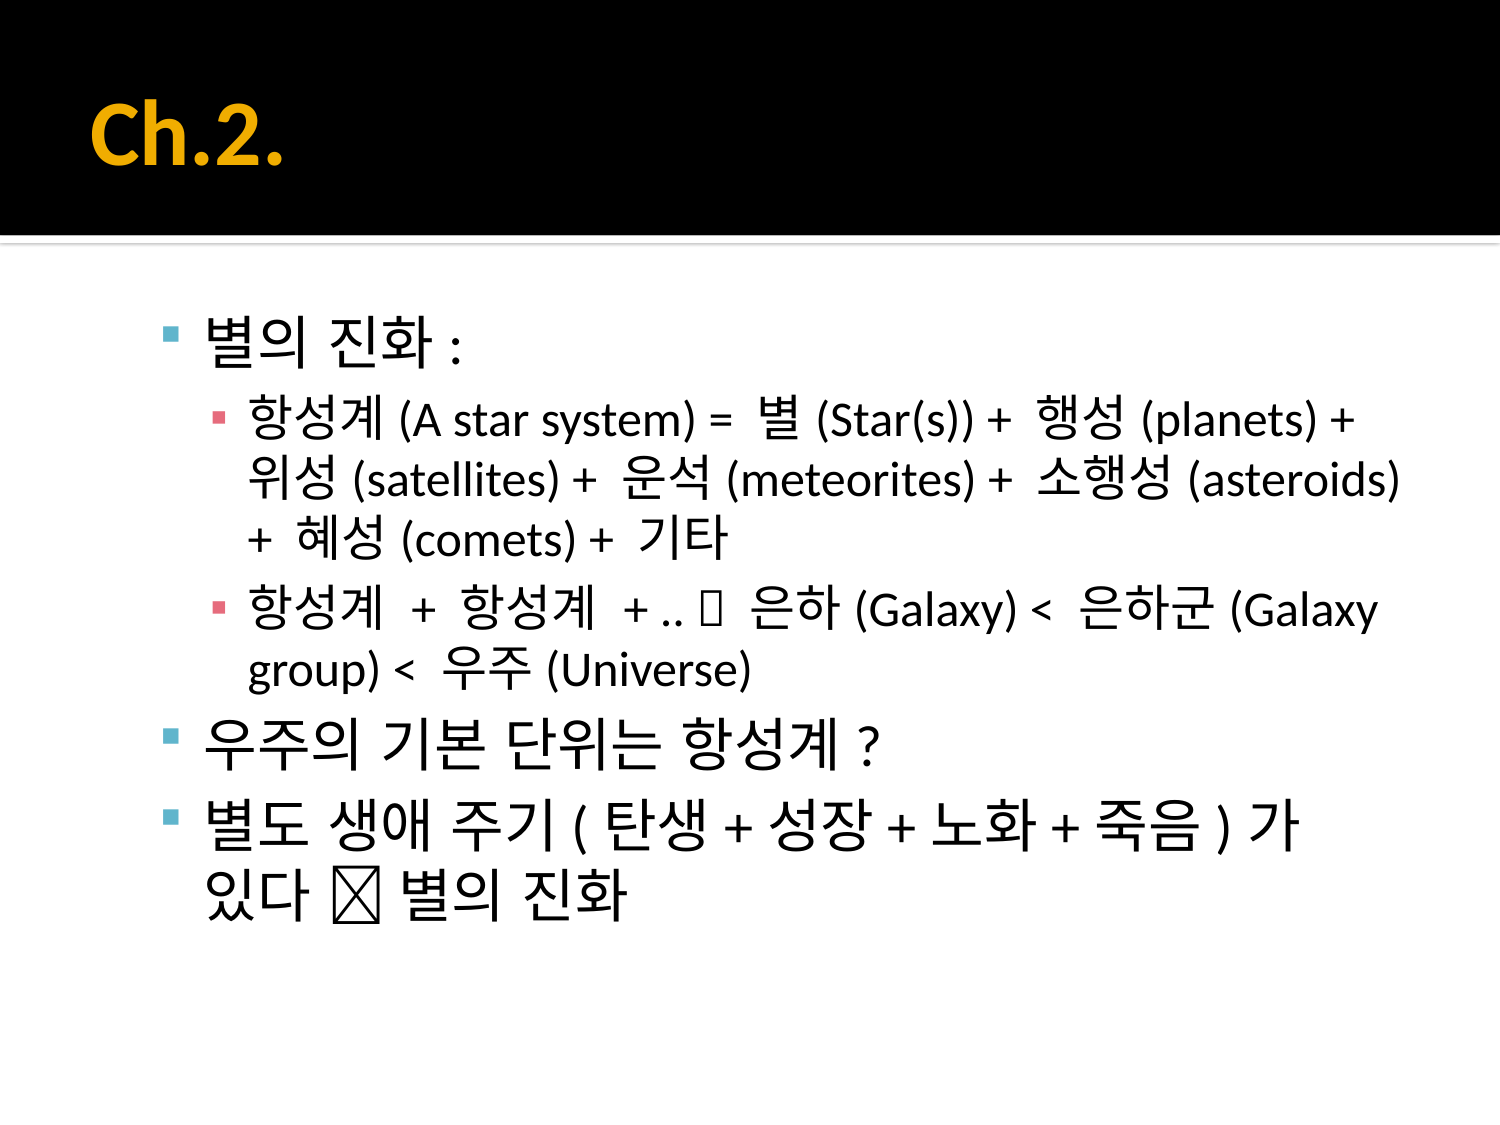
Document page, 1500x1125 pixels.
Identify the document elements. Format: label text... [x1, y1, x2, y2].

list 별의 진화: 항성계(A star system) = 별(Star(s)) + 행성(planets) + 위성(satellites) + 운석(meteorites) + 소행성(asteroids) + 혜성(comets) + 기타 항성계 + 항성계 + ..  은하(Galaxy) < 은하군(Galaxy group) < 우주(Universe) 우주의 기본 단위는 항성계? 별도 생애 주기(탄생+성장+노화+죽음)가 있다  별의 진화 [75, 291, 1425, 1050]
title Ch.2. [75, 25, 1425, 231]
